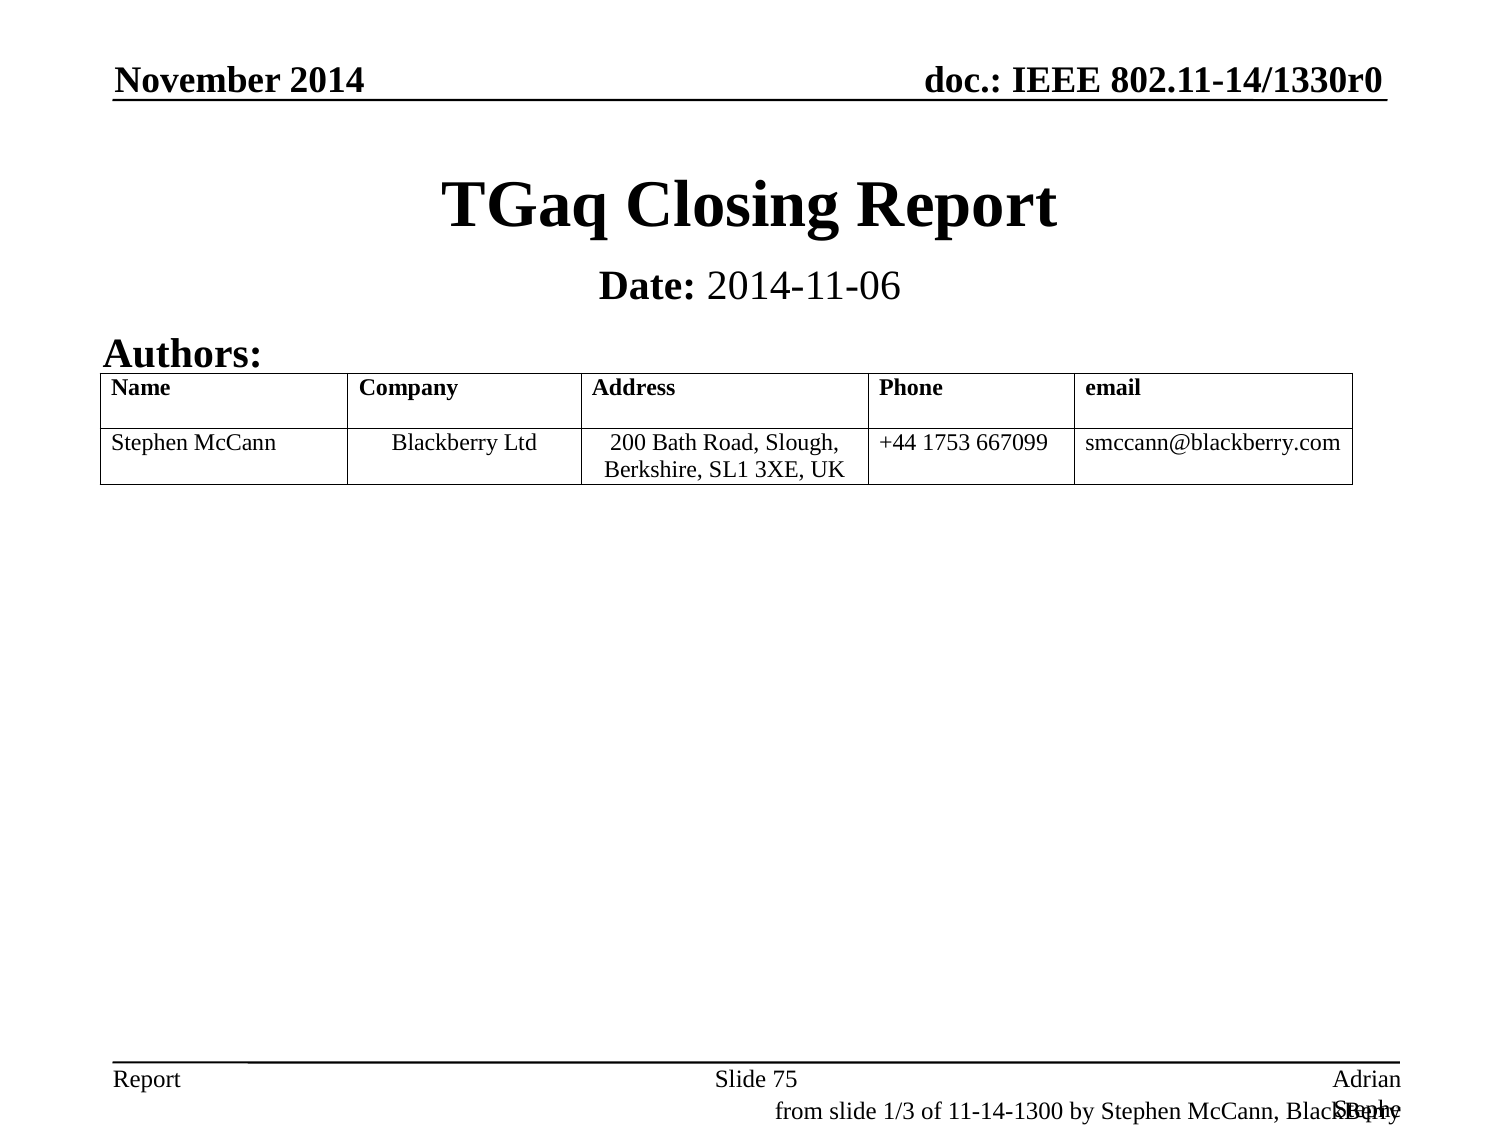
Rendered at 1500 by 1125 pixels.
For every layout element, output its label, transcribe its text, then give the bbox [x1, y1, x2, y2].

slide_number Slide 75 [712, 1061, 800, 1087]
title TGaq Closing Report [112, 112, 1388, 249]
text_box Authors: [87, 318, 325, 371]
footer Adrian Stephens, Intel Corporation [1324, 1061, 1402, 1087]
text_box from slide 1/3 of 11-14-1300 by Stephen McCann, BlackBerry [343, 1087, 1417, 1125]
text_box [85, 372, 1365, 736]
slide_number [114, 54, 374, 101]
list Date: 2014-11-06 [112, 249, 1388, 313]
